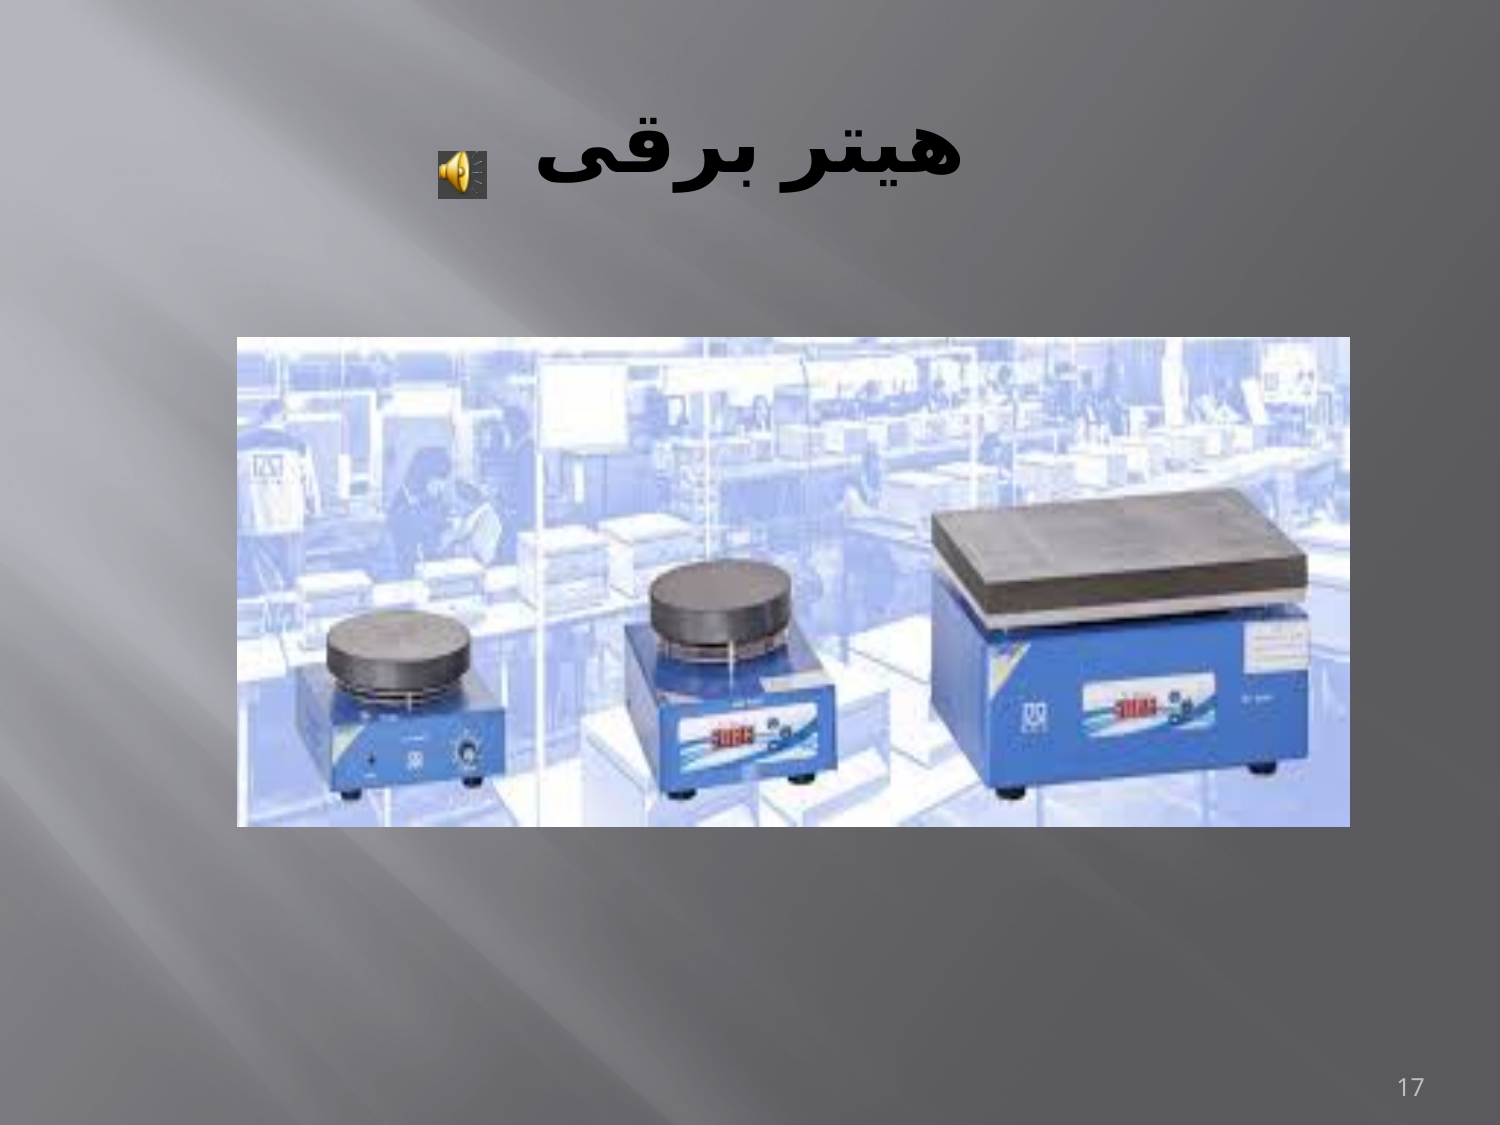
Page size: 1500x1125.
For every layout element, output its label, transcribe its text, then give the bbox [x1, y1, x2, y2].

picture [437, 149, 488, 201]
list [237, 337, 1351, 827]
slide_number 17 [1299, 1052, 1425, 1113]
title هیتر برقی [75, 45, 1425, 233]
